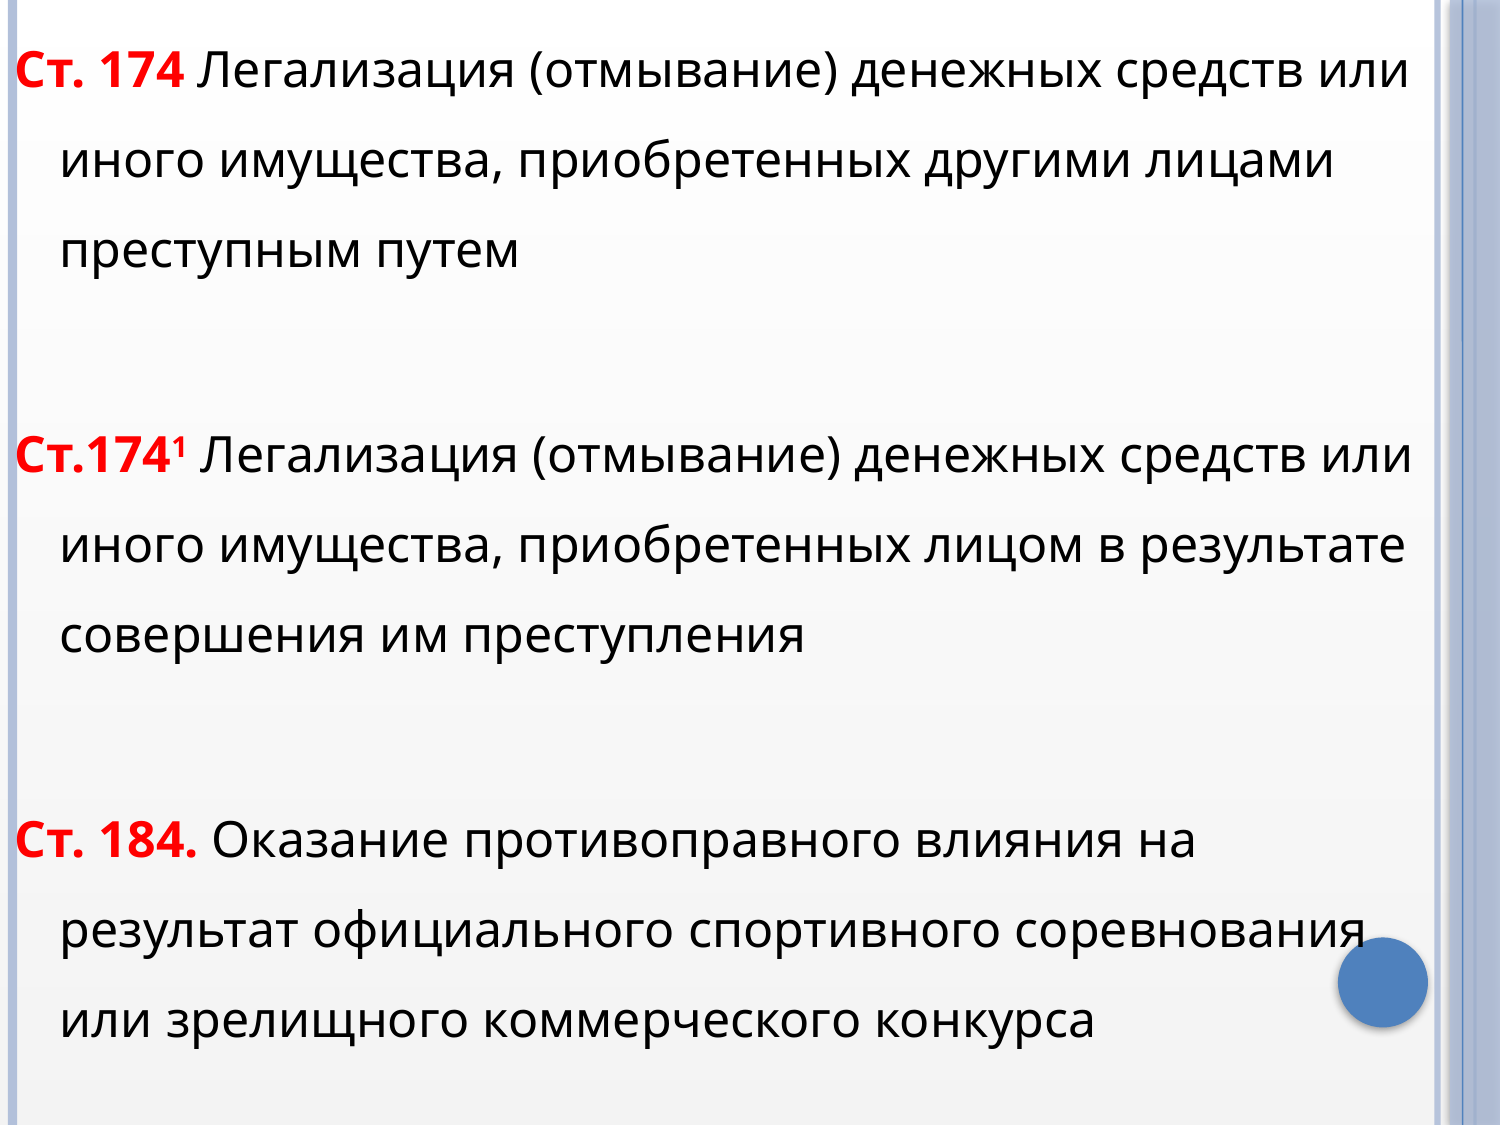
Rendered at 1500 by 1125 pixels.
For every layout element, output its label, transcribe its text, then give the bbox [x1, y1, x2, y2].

list Ст. 174 Легализация (отмывание) денежных средств или иного имущества, приобретенных другими лицами преступным путем Ст.1741 Легализация (отмывание) денежных средств или иного имущества, приобретенных лицом в результате совершения им преступления Ст. 184. Оказание противоправного влияния на результат официального спортивного соревнования или зрелищного коммерческого конкурса [0, 0, 1447, 1125]
